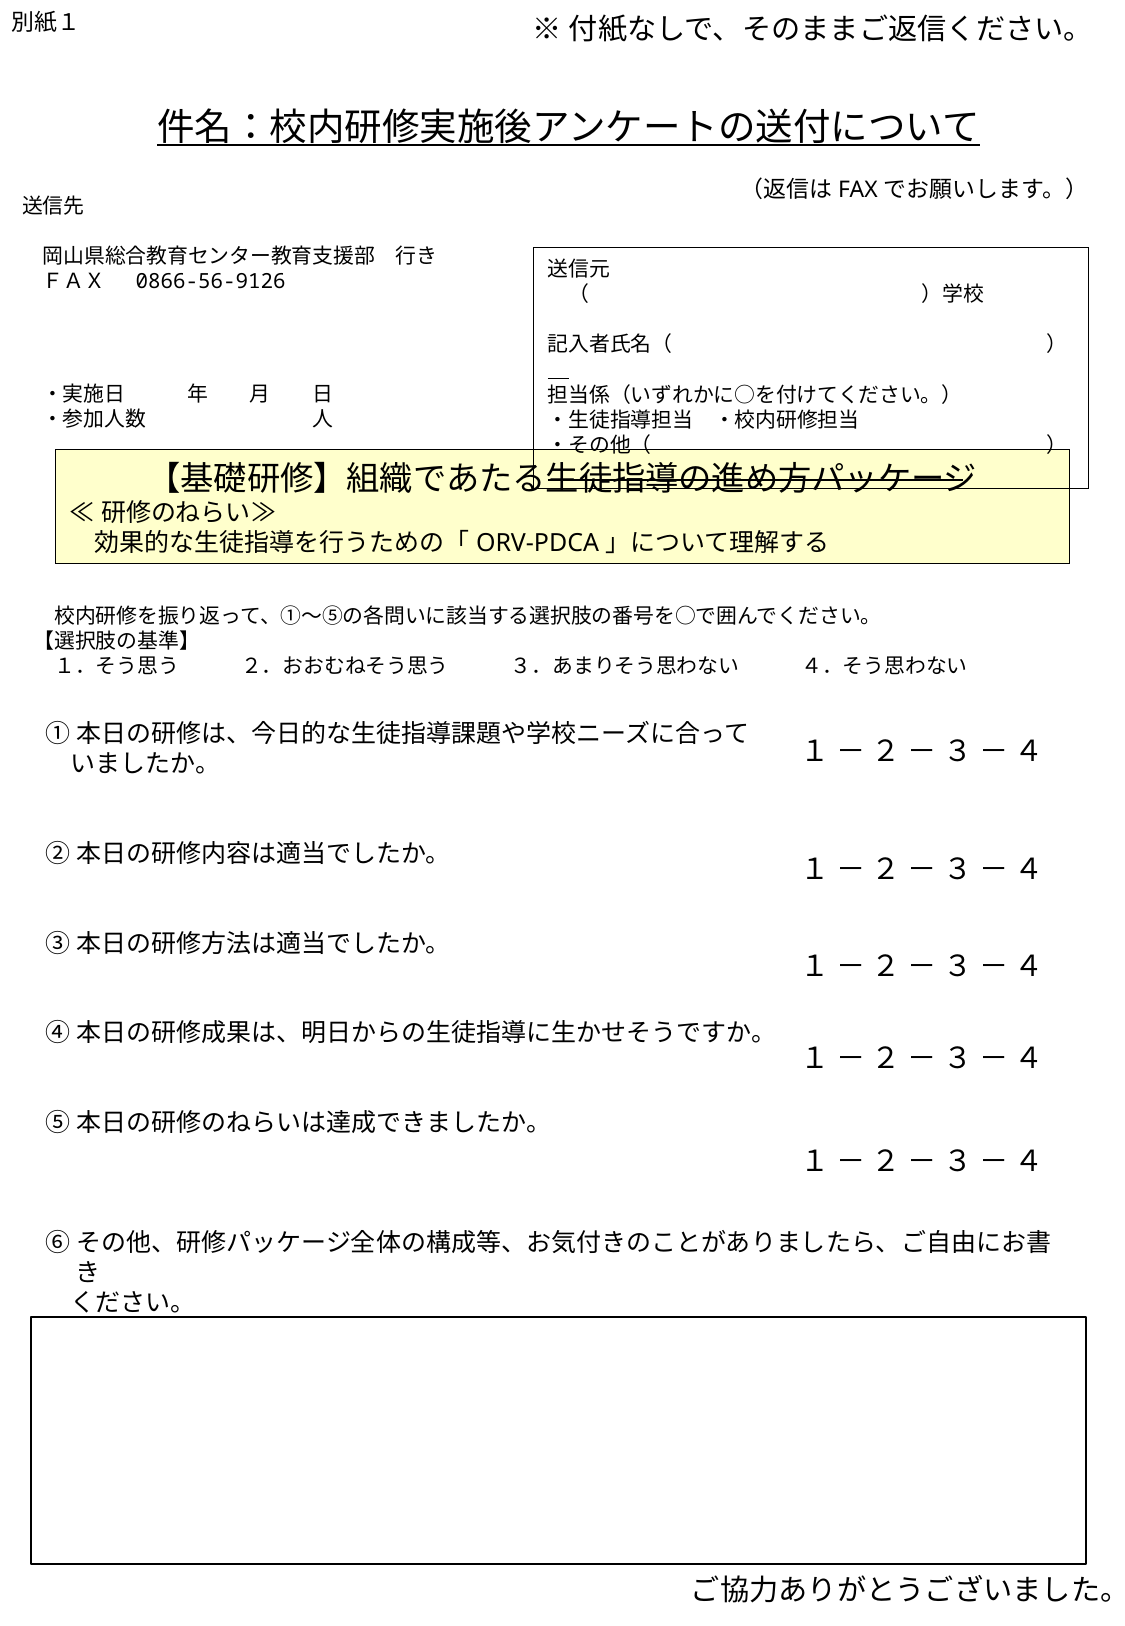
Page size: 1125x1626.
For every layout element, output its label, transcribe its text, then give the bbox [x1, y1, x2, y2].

text_box （返信はFAXでお願いします。） [725, 167, 1104, 210]
text_box 送信先 岡山県総合教育センター教育支援部 行き ＦＡＸ 0866-56-9126 [7, 185, 610, 301]
text_box ご協力ありがとうございました。 [646, 1563, 1118, 1614]
text_box １ － ２ － ３ － ４ [785, 939, 1101, 990]
text_box 別紙１ [0, 0, 96, 43]
text_box 件名：校内研修実施後アンケートの送付について [66, 95, 1071, 156]
text_box １ － ２ － ３ － ４ [785, 842, 1101, 893]
text_box １ － ２ － ３ － ４ [785, 1134, 1101, 1185]
text_box ①本日の研修は、今日的な生徒指導課題や学校ニーズに合って いましたか。 ②本日の研修内容は適当でしたか。 ③本日の研修方法は適当でしたか。 ④本日の研修成果は、明日からの生徒指導に生かせそうですか。 ⑤本日の研修のねらいは達成できましたか。 ⑥その他、研修パッケージ全体の構成等、お気付きのことがありましたら、ご自由にお書き ください。 [30, 710, 1087, 1315]
text_box １ － ２ － ３ － ４ [785, 725, 1101, 775]
text_box 送信元 （ ）学校 記入者氏名（ ） 担当係（いずれかに○を付けてください。） ・生徒指導担当 ・校内研修担当 ・その他（ ） [533, 247, 1089, 489]
text_box ※付紙なしで、そのままご返信ください。 [517, 2, 1108, 53]
text_box １ － ２ － ３ － ４ [785, 1032, 1101, 1082]
text_box 校内研修を振り返って、①～⑤の各問いに該当する選択肢の番号を○で囲んでください。 【選択肢の基準】 １．そう思う ２．おおむねそう思う ３．あまりそう思わない ４．そう思わない [19, 594, 1024, 685]
text_box [29, 1315, 1088, 1566]
text_box 【基礎研修】組織であたる生徒指導の進め方パッケージ ≪研修のねらい≫ 効果的な生徒指導を行うための「ORV-PDCA」について理解する [55, 449, 1070, 564]
text_box ・実施日 年 月 日 ・参加人数 人 [25, 373, 373, 437]
